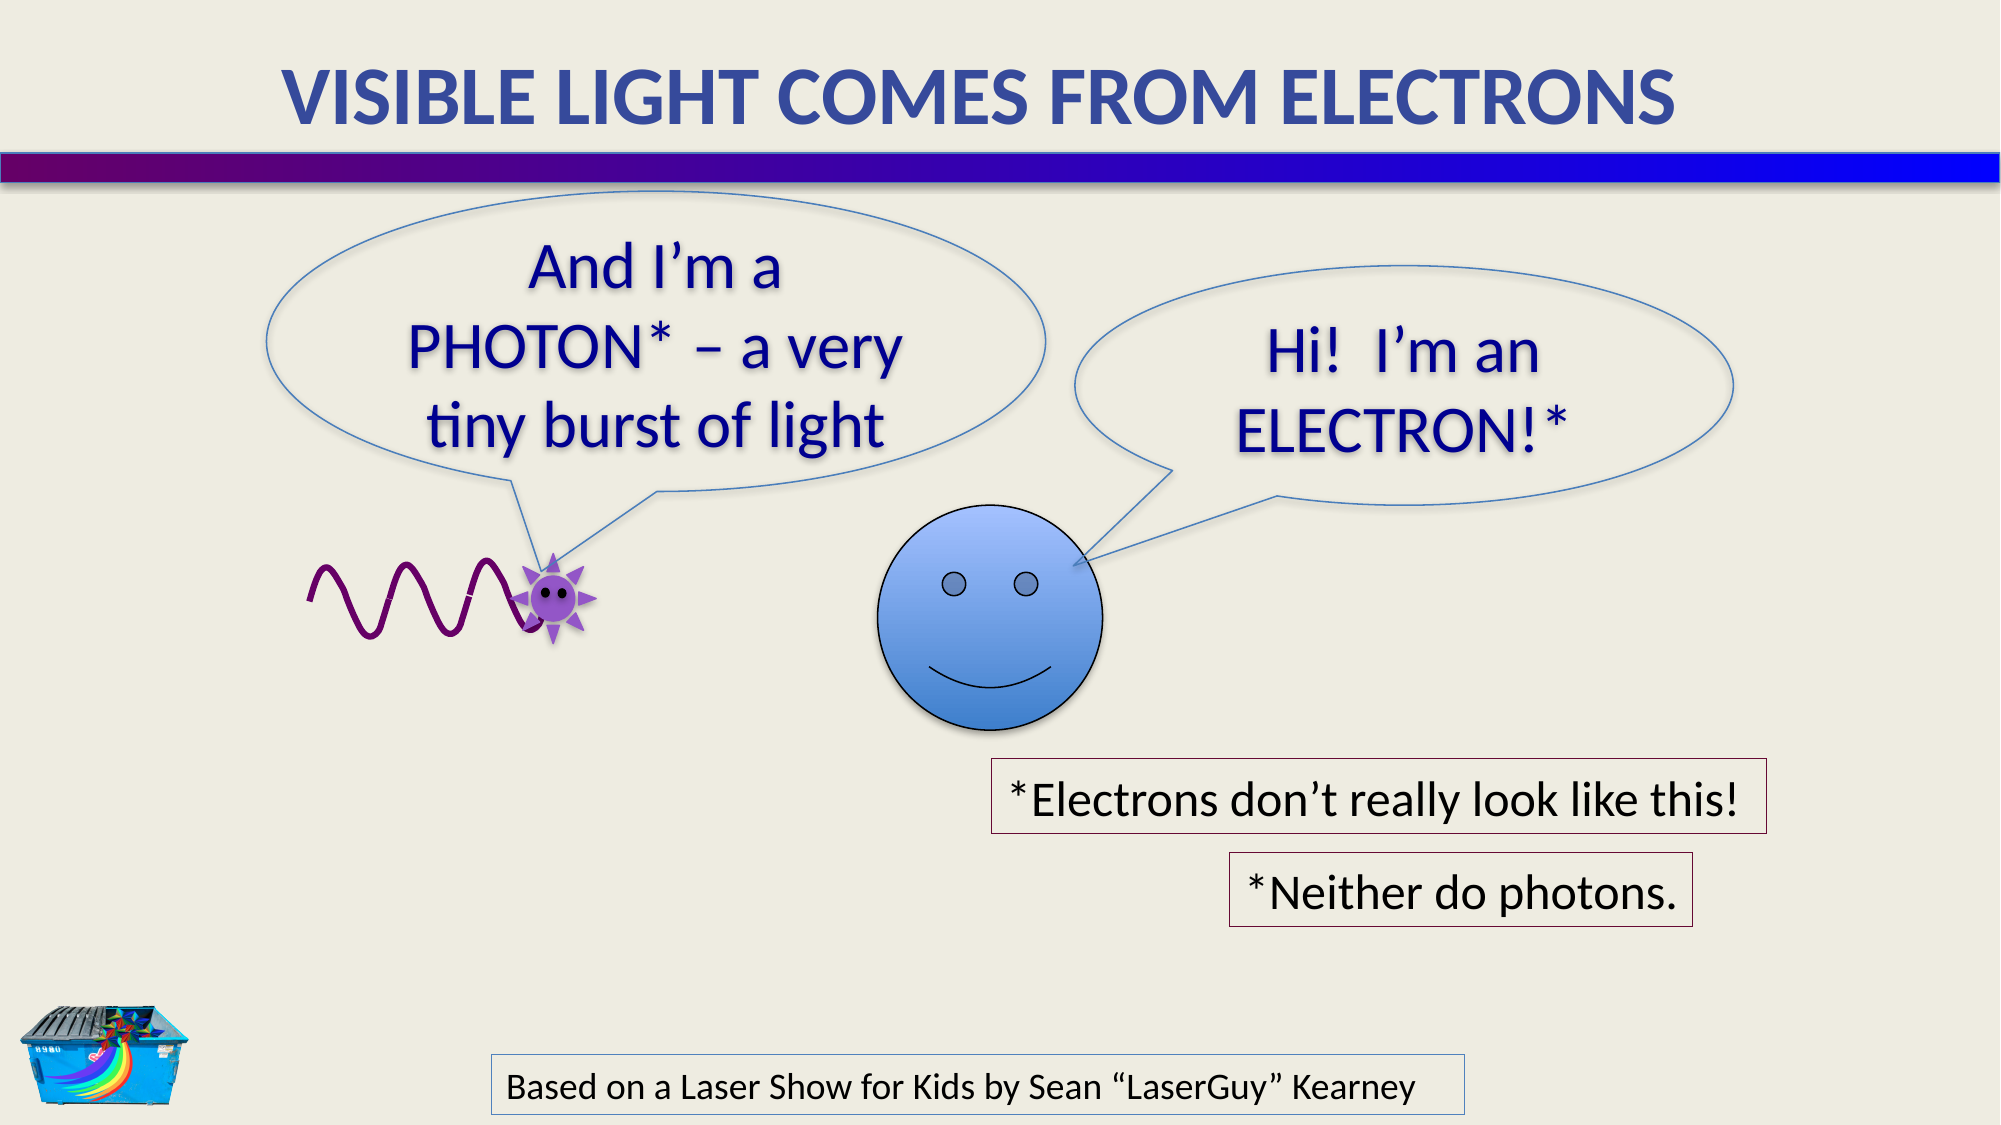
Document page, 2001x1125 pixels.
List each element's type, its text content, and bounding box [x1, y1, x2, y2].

text_box Based on a Laser Show for Kids by Sean “LaserGuy” Kearney [491, 1054, 1465, 1115]
text_box Hi! I’m an ELECTRON!* [1072, 264, 1735, 567]
text_box [876, 504, 1104, 731]
text_box VISIBLE LIGHT COMES FROM ELECTRONS [266, 34, 1849, 149]
text_box *Neither do photons. [1229, 852, 1693, 927]
text_box *Electrons don’t really look like this! [991, 758, 1767, 834]
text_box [309, 553, 597, 644]
text_box And I’m a PHOTON* – a very tiny burst of light [265, 190, 1047, 551]
picture [18, 1004, 191, 1107]
